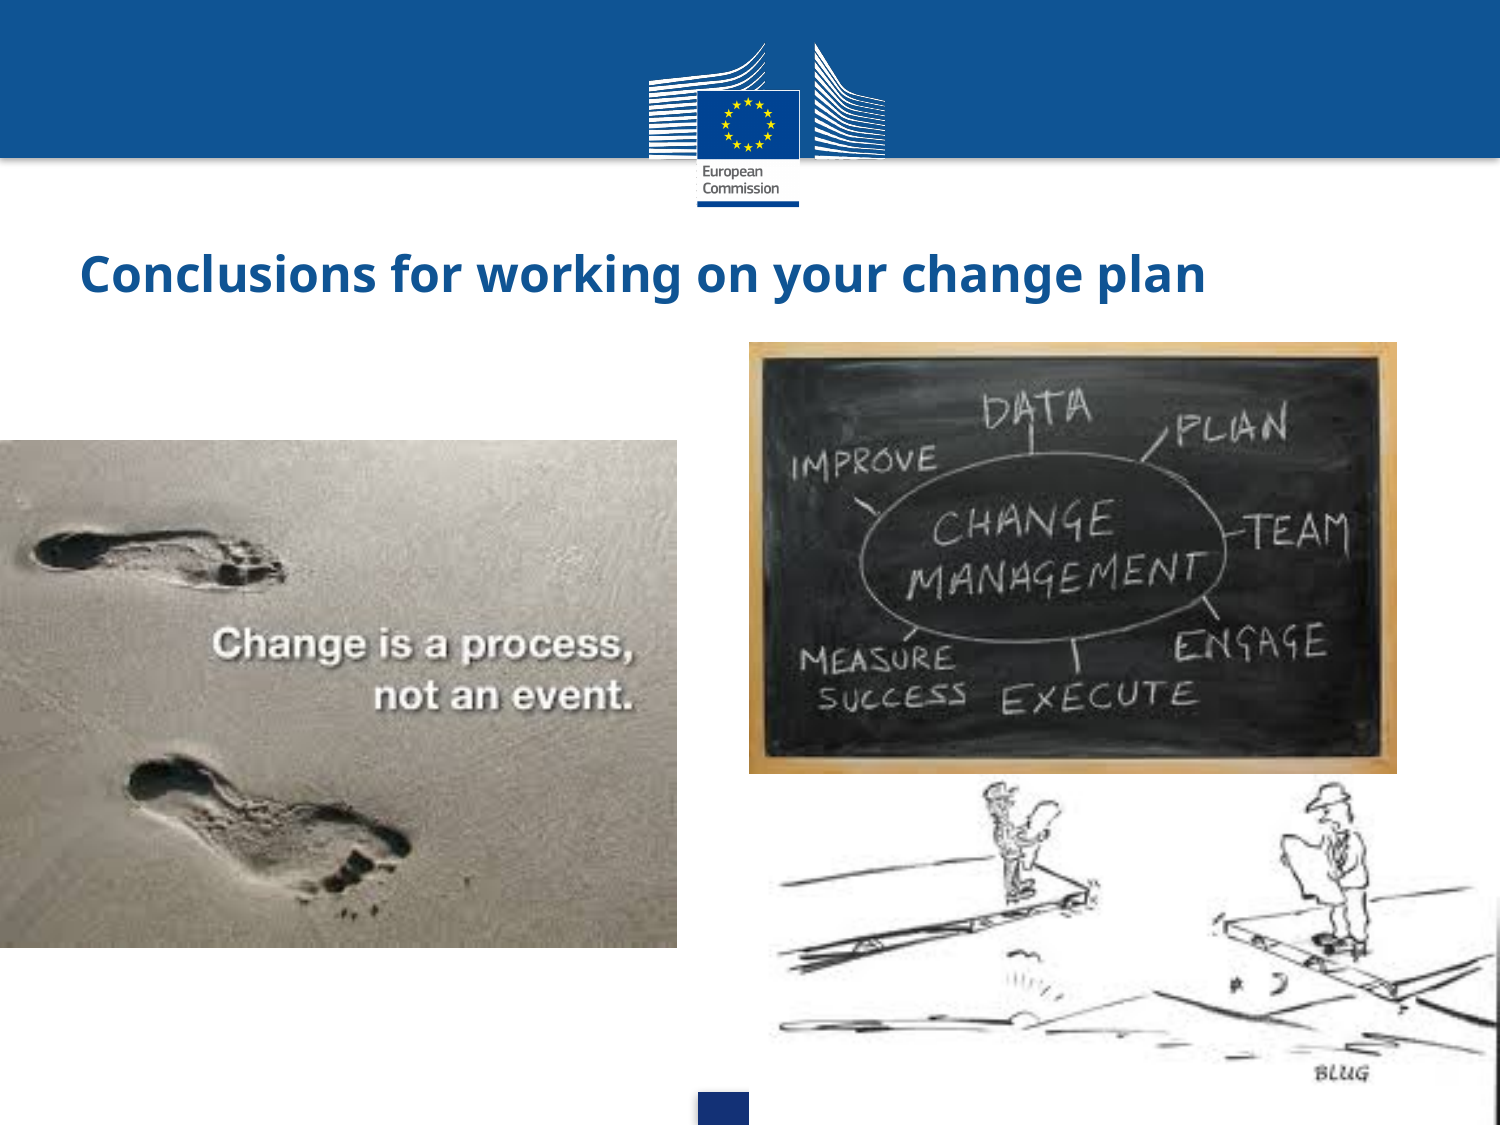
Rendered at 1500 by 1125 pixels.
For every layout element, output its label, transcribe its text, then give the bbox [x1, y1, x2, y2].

picture [0, 440, 678, 949]
picture [749, 342, 1500, 1125]
title Conclusions for working on your change plan [64, 195, 1415, 350]
picture [649, 42, 885, 195]
